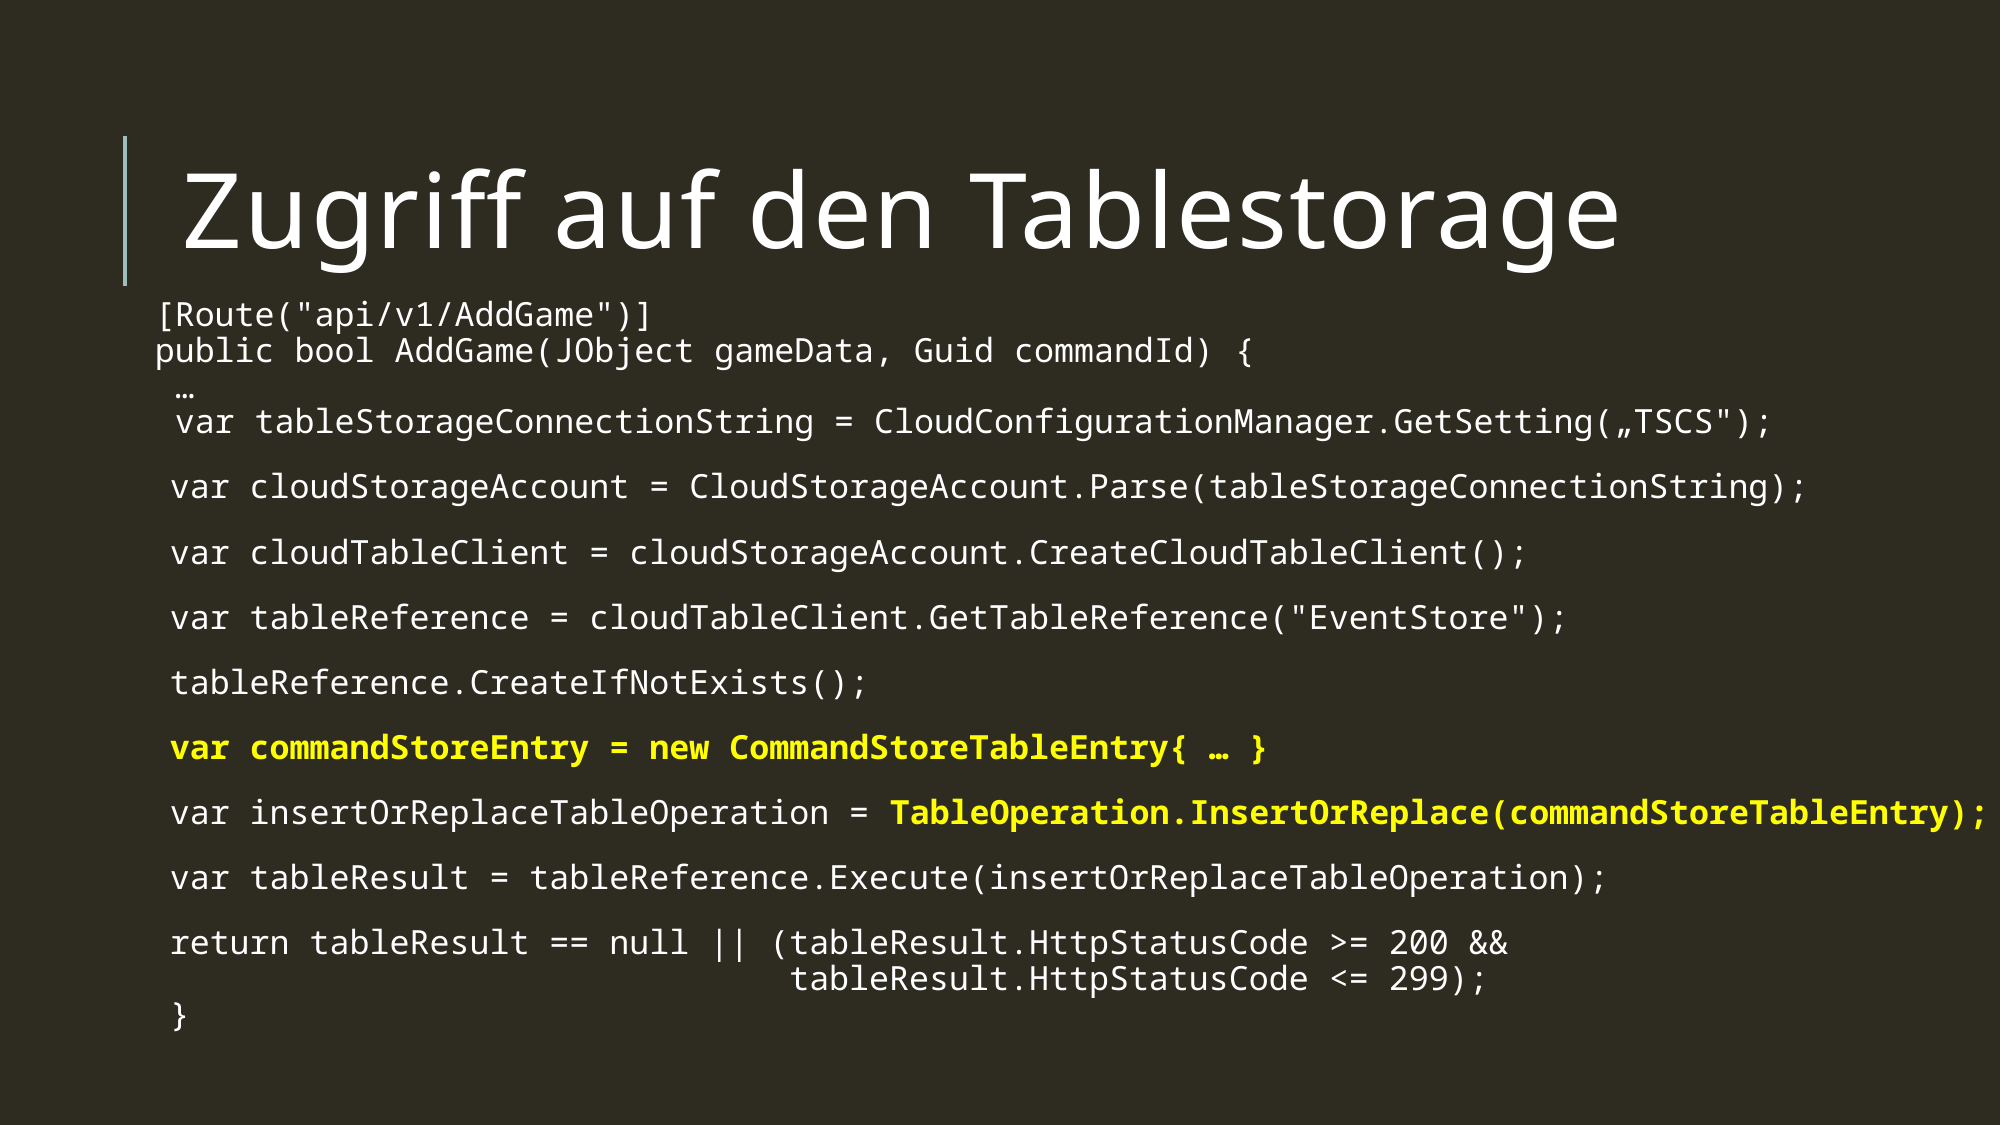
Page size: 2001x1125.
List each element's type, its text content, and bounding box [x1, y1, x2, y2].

title Zugriff auf den Tablestorage [168, 96, 1763, 290]
list [Route("api/v1/AddGame")] public bool AddGame(JObject gameData, Guid commandId) { … var tableStorageConnectionString = CloudConfigurationManager.GetSetting(„TSCS"); var cloudStorageAccount = CloudStorageAccount.Parse(tableStorageConnectionString); var cloudTableClient = cloudStorageAccount.CreateCloudTableClient(); var tableReference = cloudTableClient.GetTableReference("EventStore"); tableReference.CreateIfNotExists(); var commandStoreEntry = new CommandStoreTableEntry{ … } var insertOrReplaceTableOperation = TableOperation.InsertOrReplace(commandStoreTableEntry); var tableResult = tableReference.Execute(insertOrReplaceTableOperation); return tableResult == null || (tableResult.HttpStatusCode >= 200 && tableResult.HttpStatusCode <= 299); } [147, 290, 2000, 1035]
